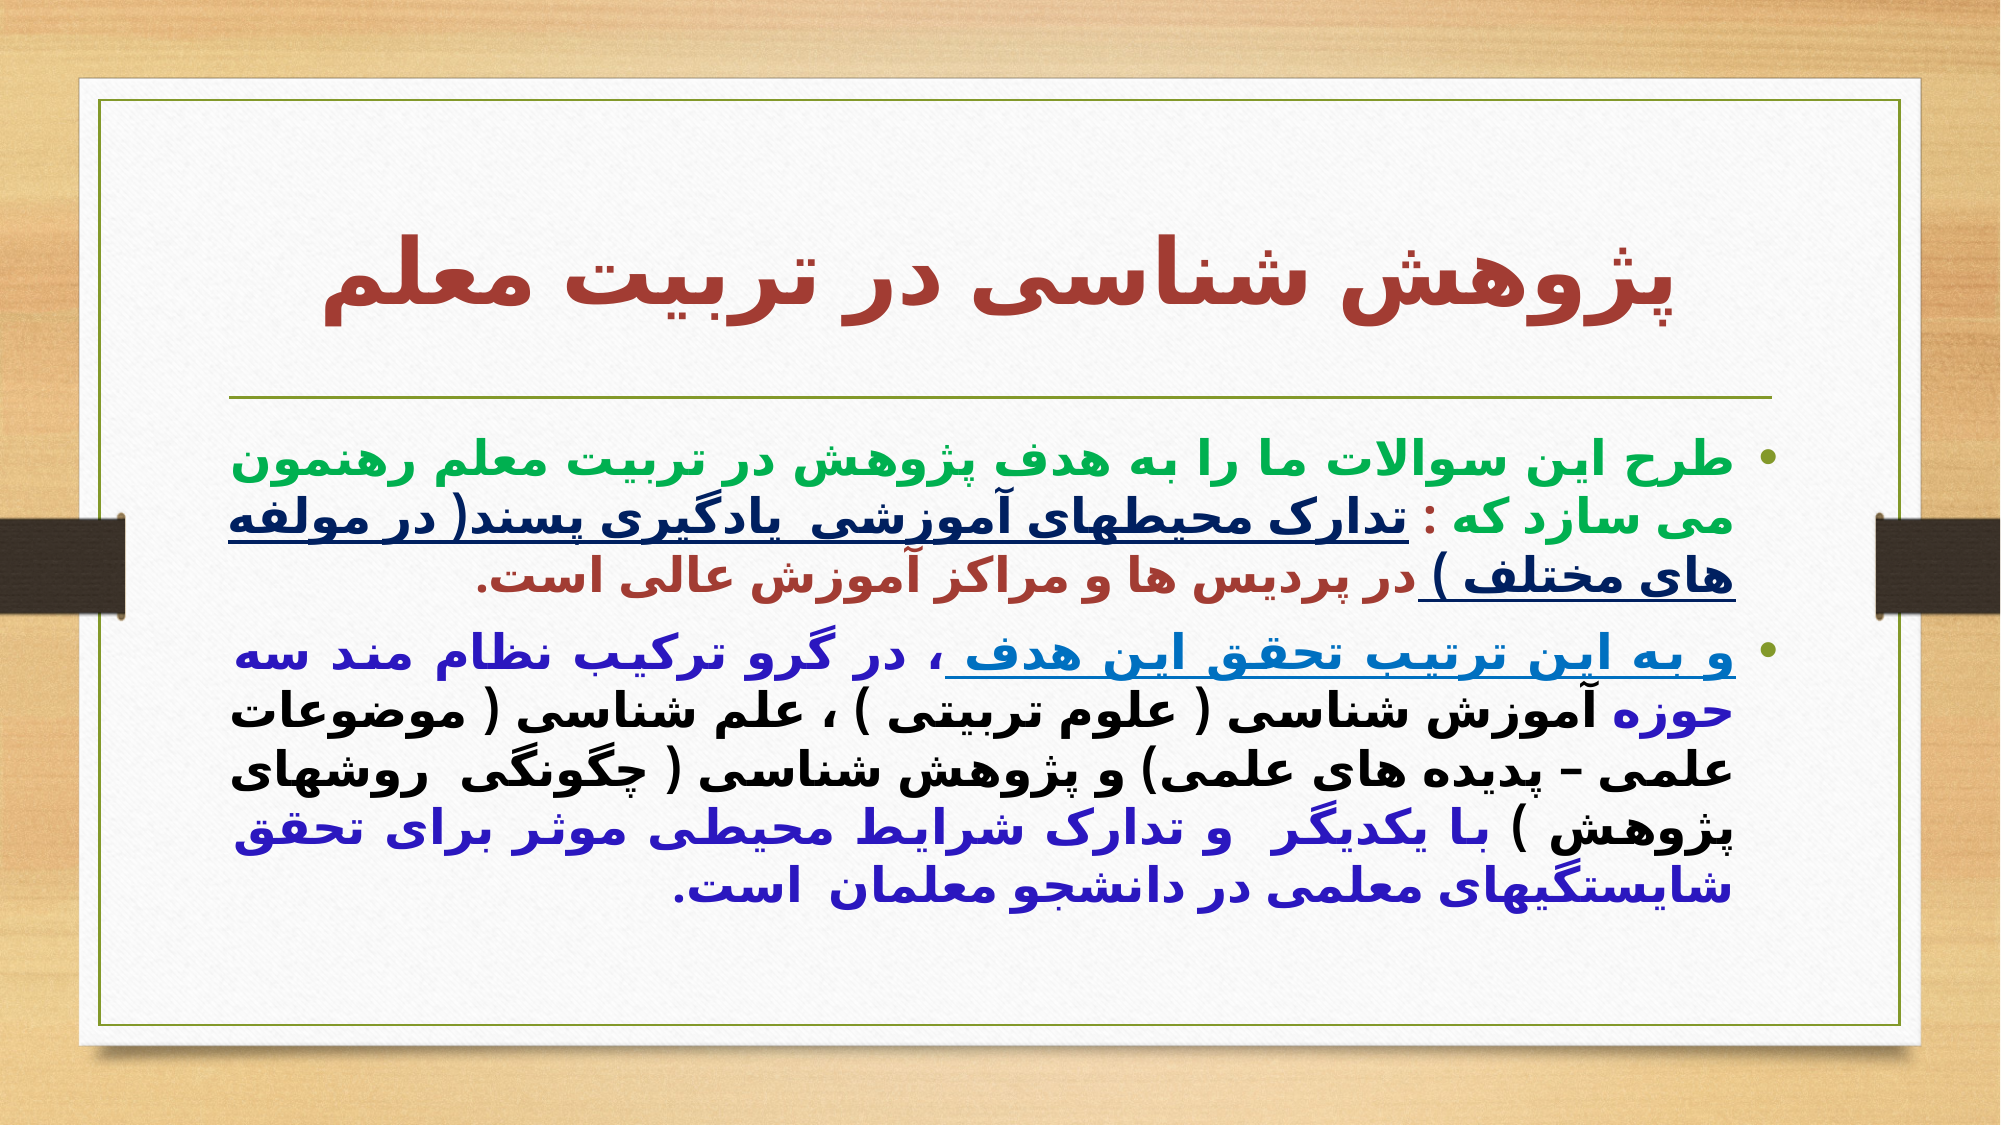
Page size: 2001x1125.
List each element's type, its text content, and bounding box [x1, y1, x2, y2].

title پژوهش شناسی در تربیت معلم [212, 161, 1788, 375]
picture [0, 0, 2001, 1125]
list طرح این سوالات ما را به هدف پژوهش در تربیت معلم رهنمون می سازد که : تدارک محیطهای آموزشی یادگیری پسند( در مولفه های مختلف ) در پردیس ها و مراکز آموزش عالی است. و به این ترتیب تحقق این هدف ، در گرو ترکیب نظام مند سه حوزه آموزش شناسی ( علوم تربیتی ) ، علم شناسی ( موضوعات علمی – پدیده های علمی) و پژوهش شناسی ( چگونگی روشهای پژوهش ) با یکدیگر و تدارک شرایط محیطی موثر برای تحقق شایستگیهای معلمی در دانشجو معلمان است. [212, 419, 1788, 964]
